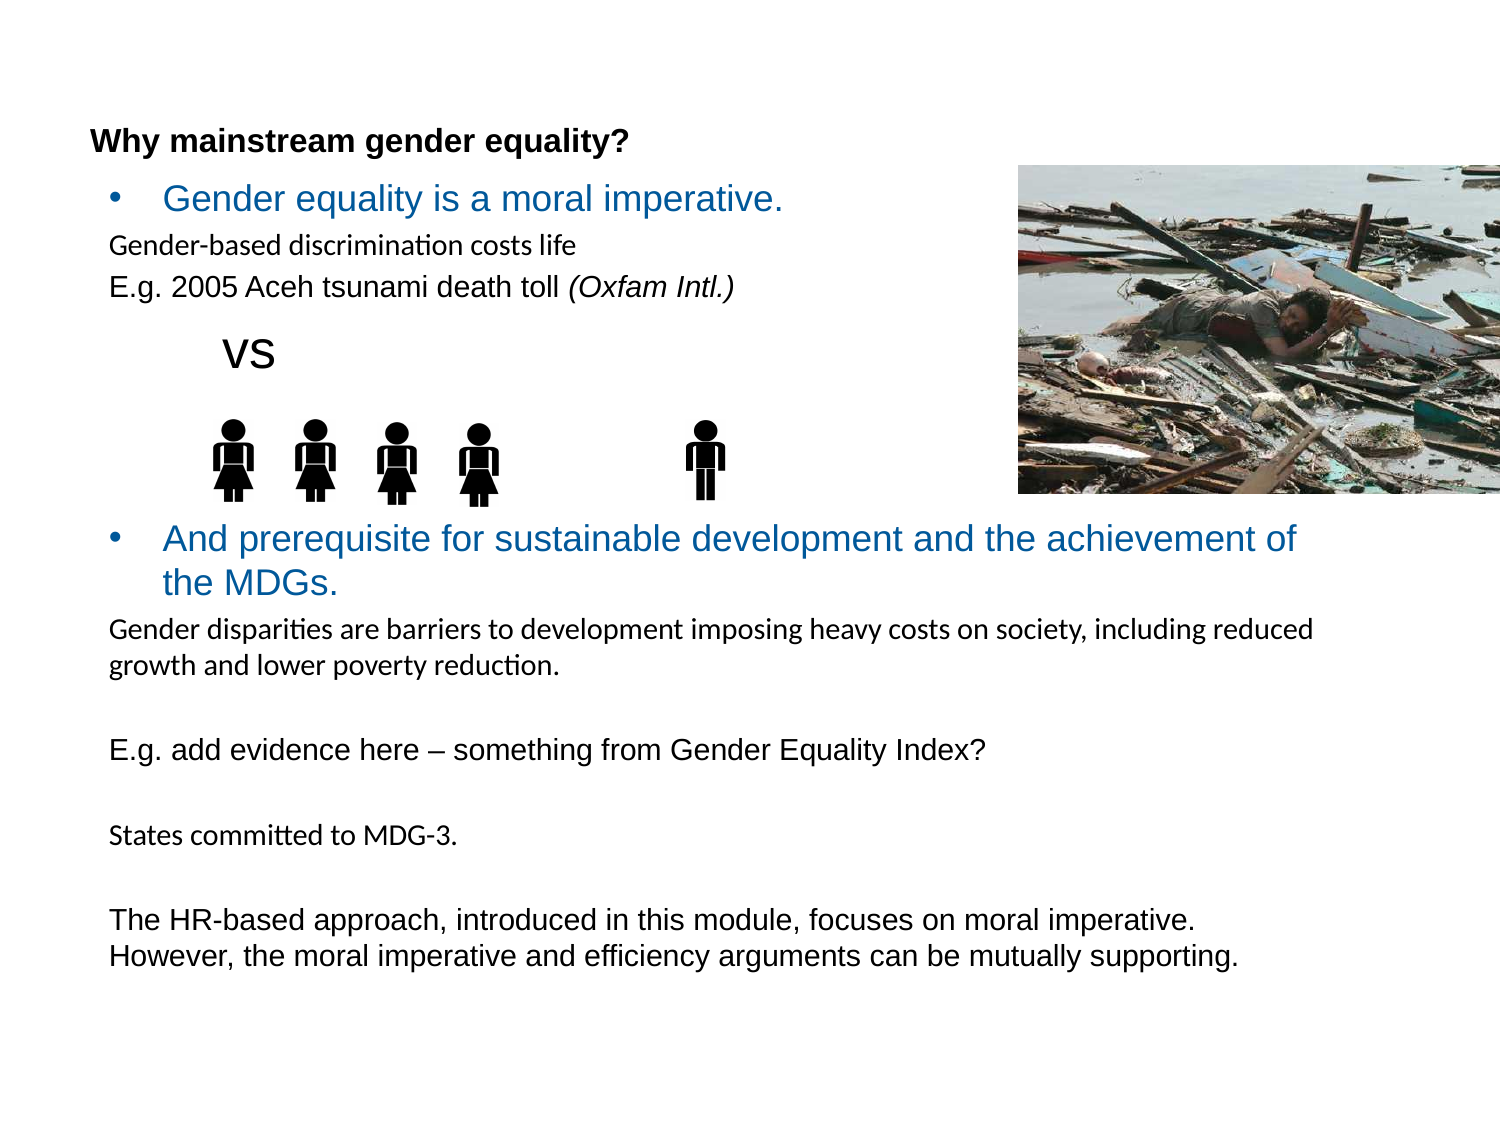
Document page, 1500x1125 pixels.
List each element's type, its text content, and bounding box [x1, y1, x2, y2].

picture [458, 423, 500, 507]
picture [295, 419, 336, 503]
picture [213, 419, 254, 503]
picture [685, 419, 726, 501]
list Gender equality is a moral imperative. Gender-based discrimination costs life E.g. 2005 Aceh tsunami death toll (Oxfam Intl.) vs And prerequisite for sustainable development and the achievement of the MDGs. Gender disparities are barriers to development imposing heavy costs on society, including reduced growth and lower poverty reduction. E.g. add evidence here – something from Gender Equality Index? States committed to MDG-3. The HR-based approach, introduced in this module, focuses on moral imperative. However, the moral imperative and efficiency arguments can be mutually supporting. [93, 166, 1335, 988]
picture [1018, 165, 1500, 494]
title Why mainstream gender equality? [75, 45, 1425, 233]
picture [376, 422, 418, 505]
